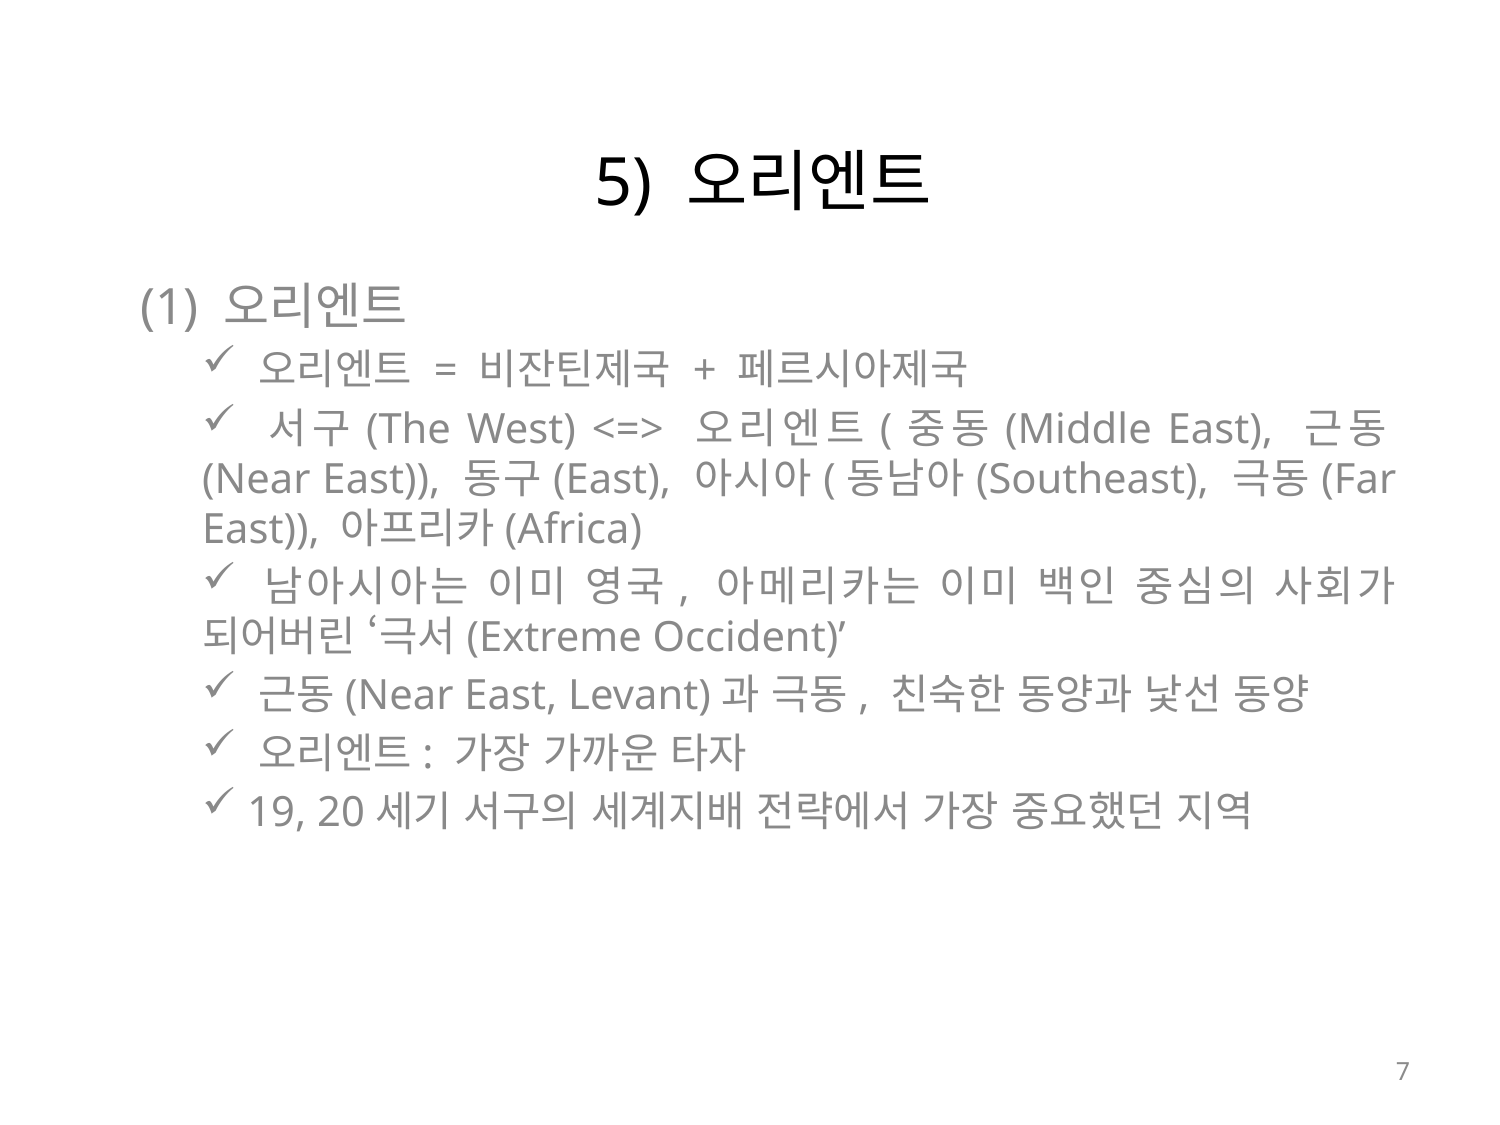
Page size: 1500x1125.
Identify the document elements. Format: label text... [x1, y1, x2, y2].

slide_number 7 [1074, 1042, 1425, 1103]
title 5) 오리엔트 [117, 113, 1393, 244]
subtitle (1) 오리엔트 오리엔트 = 비잔틴제국 + 페르시아제국 서구(The West) <=> 오리엔트(중동(Middle East), 근동(Near East)), 동구(East), 아시아(동남아(Southeast), 극동(Far East)), 아프리카(Africa) 남아시아는 이미 영국, 아메리카는 이미 백인 중심의 사회가 되어버린 ‘극서(Extreme Occident)’ 근동(Near East, Levant)과 극동, 친숙한 동양과 낯선 동양 오리엔트: 가장 가까운 타자 19, 20세기 서구의 세계지배 전략에서 가장 중요했던 지역 [112, 267, 1412, 964]
